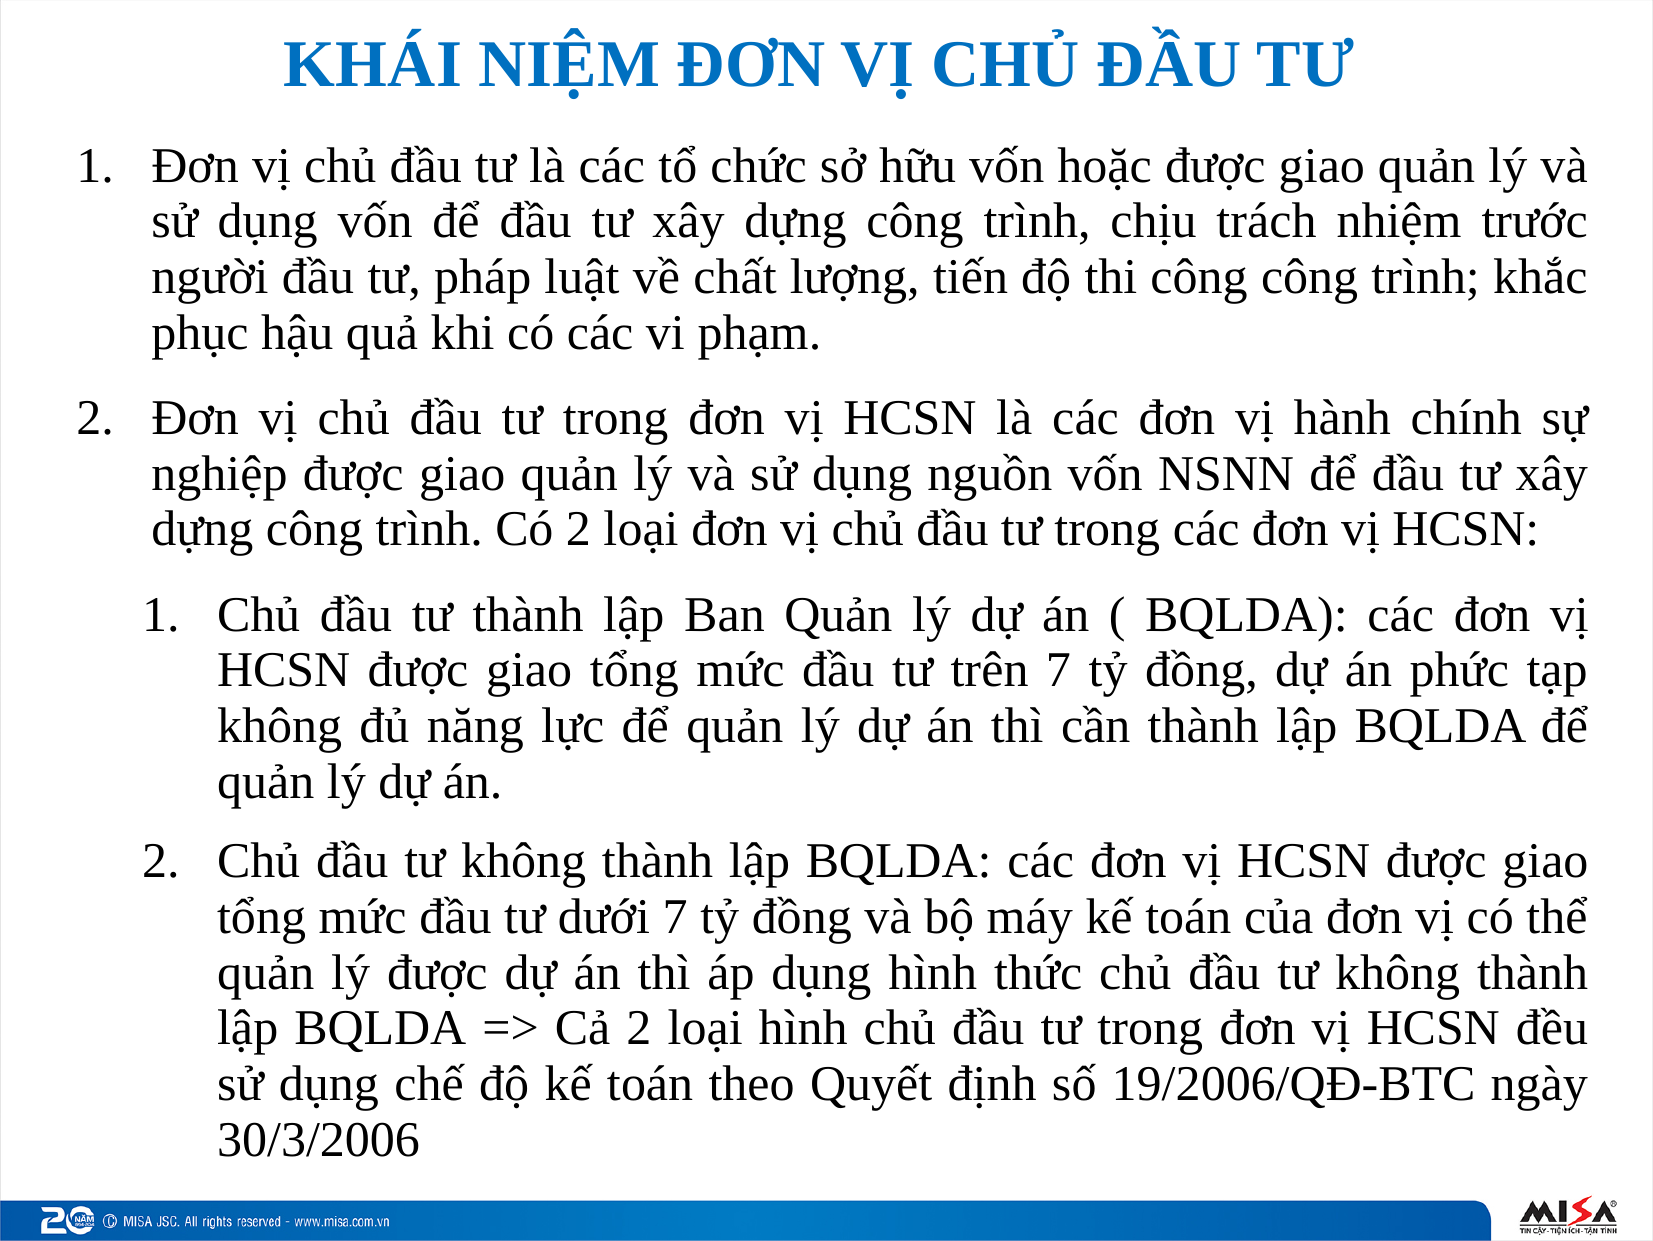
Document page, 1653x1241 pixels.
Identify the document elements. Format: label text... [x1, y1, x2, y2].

list Đơn vị chủ đầu tư là các tổ chức sở hữu vốn hoặc được giao quản lý và sử dụng vốn để đầu tư xây dựng công trình, chịu trách nhiệm trước người đầu tư, pháp luật về chất lượng, tiến độ thi công công trình; khắc phục hậu quả khi có các vi phạm. Đơn vị chủ đầu tư trong đơn vị HCSN là các đơn vị hành chính sự nghiệp được giao quản lý và sử dụng nguồn vốn NSNN để đầu tư xây dựng công trình. Có 2 loại đơn vị chủ đầu tư trong các đơn vị HCSN: Chủ đầu tư thành lập Ban Quản lý dự án ( BQLDA): các đơn vị HCSN được giao tổng mức đầu tư trên 7 tỷ đồng, dự án phức tạp không đủ năng lực để quản lý dự án thì cần thành lập BQLDA để quản lý dự án. Chủ đầu tư không thành lập BQLDA: các đơn vị HCSN được giao tổng mức đầu tư dưới 7 tỷ đồng và bộ máy kế toán của đơn vị có thể quản lý được dự án thì áp dụng hình thức chủ đầu tư không thành lập BQLDA => Cả 2 loại hình chủ đầu tư trong đơn vị HCSN đều sử dụng chế độ kế toán theo Quyết định số 19/2006/QĐ-BTC ngày 30/3/2006 [76, 132, 1589, 1183]
picture [0, 0, 1653, 1241]
title KHÁI NIỆM ĐƠN VỊ CHỦ ĐẦU TƯ [76, 20, 1564, 108]
